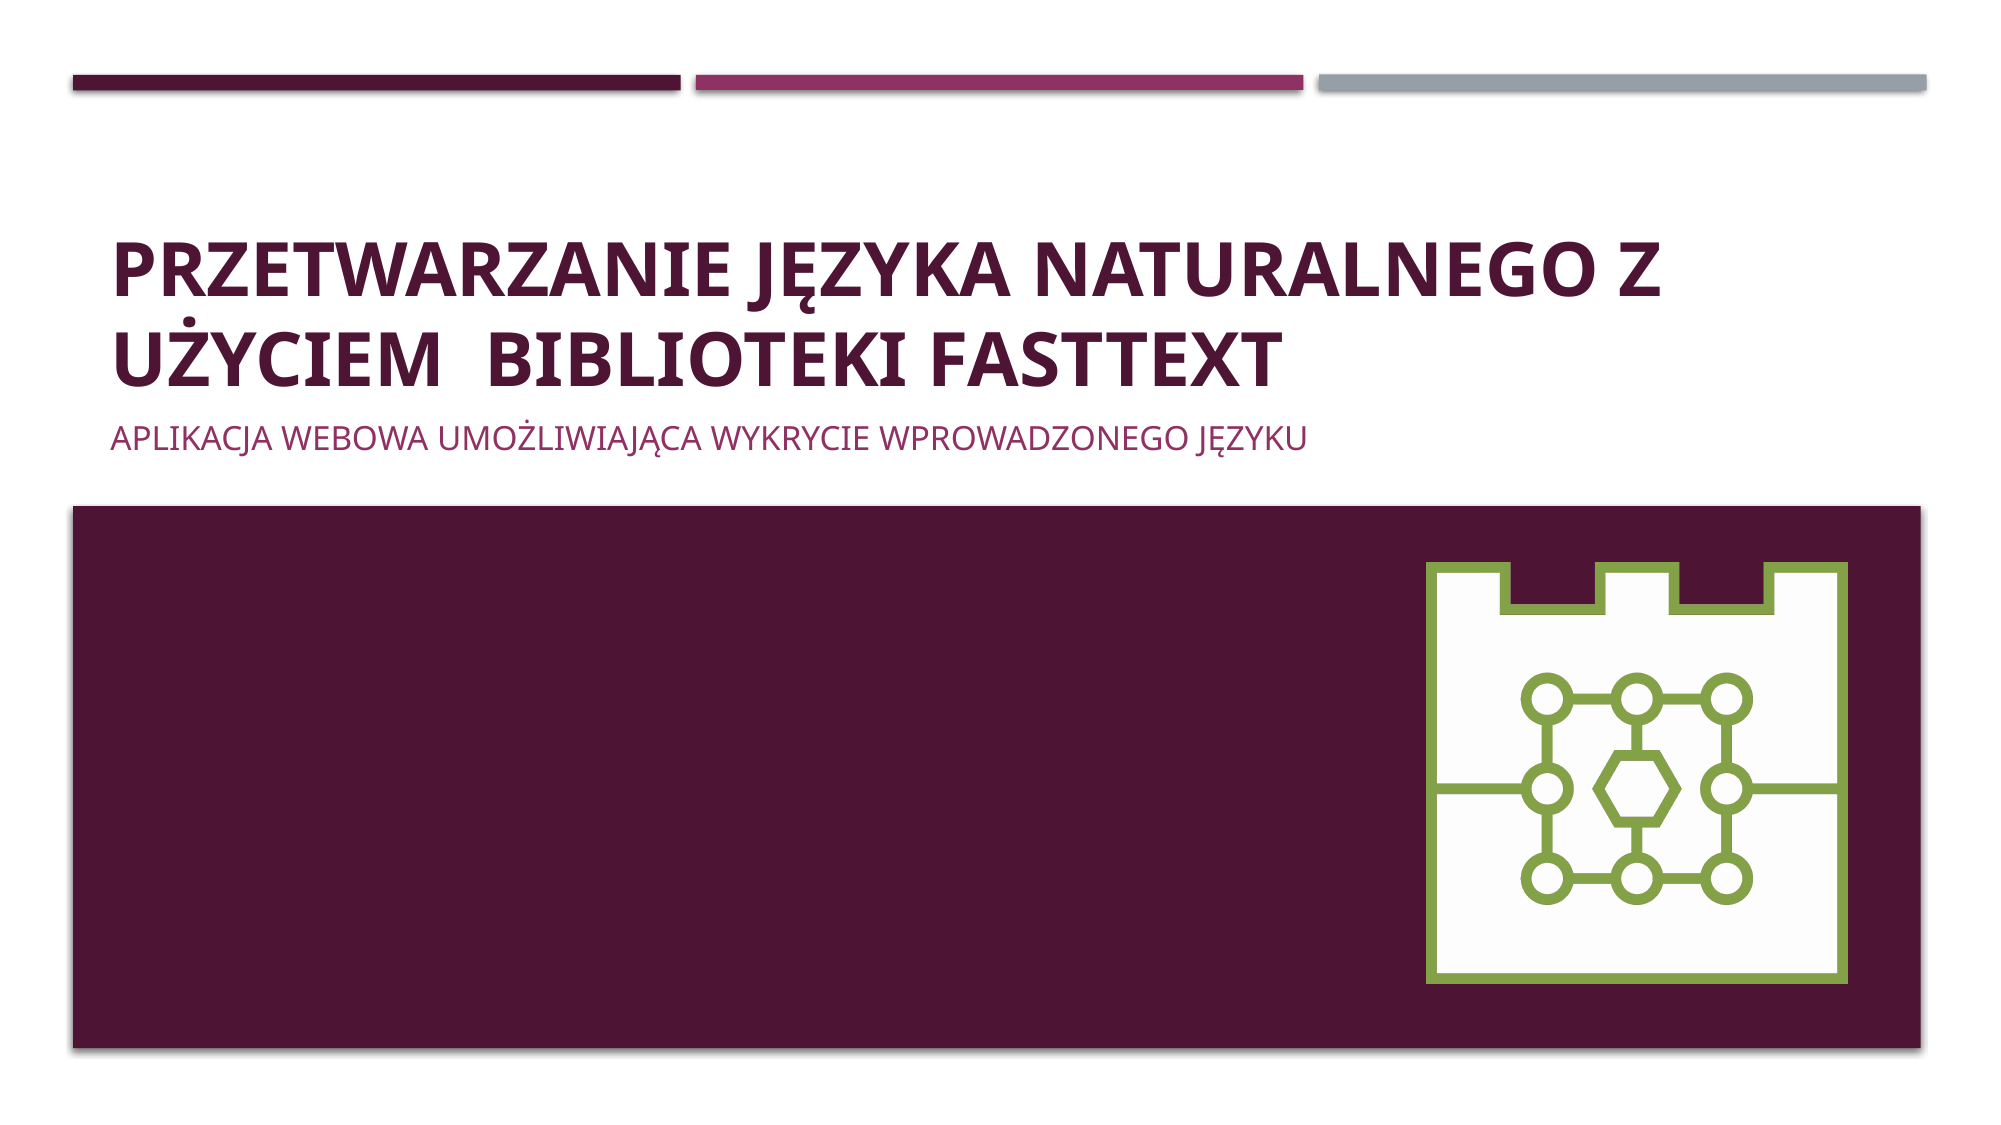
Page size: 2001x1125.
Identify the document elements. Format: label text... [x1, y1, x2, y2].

title Przetwarzanie Języka Naturalnego z użyciem BIBLIOTEKI fastText [95, 167, 1899, 409]
subtitle APLIKACJA WEBOWA UMOŻLIWIAJĄCA WYKRYCIE WPROWADZONEGO JĘZYKU [95, 409, 1899, 507]
picture [1425, 561, 1848, 984]
